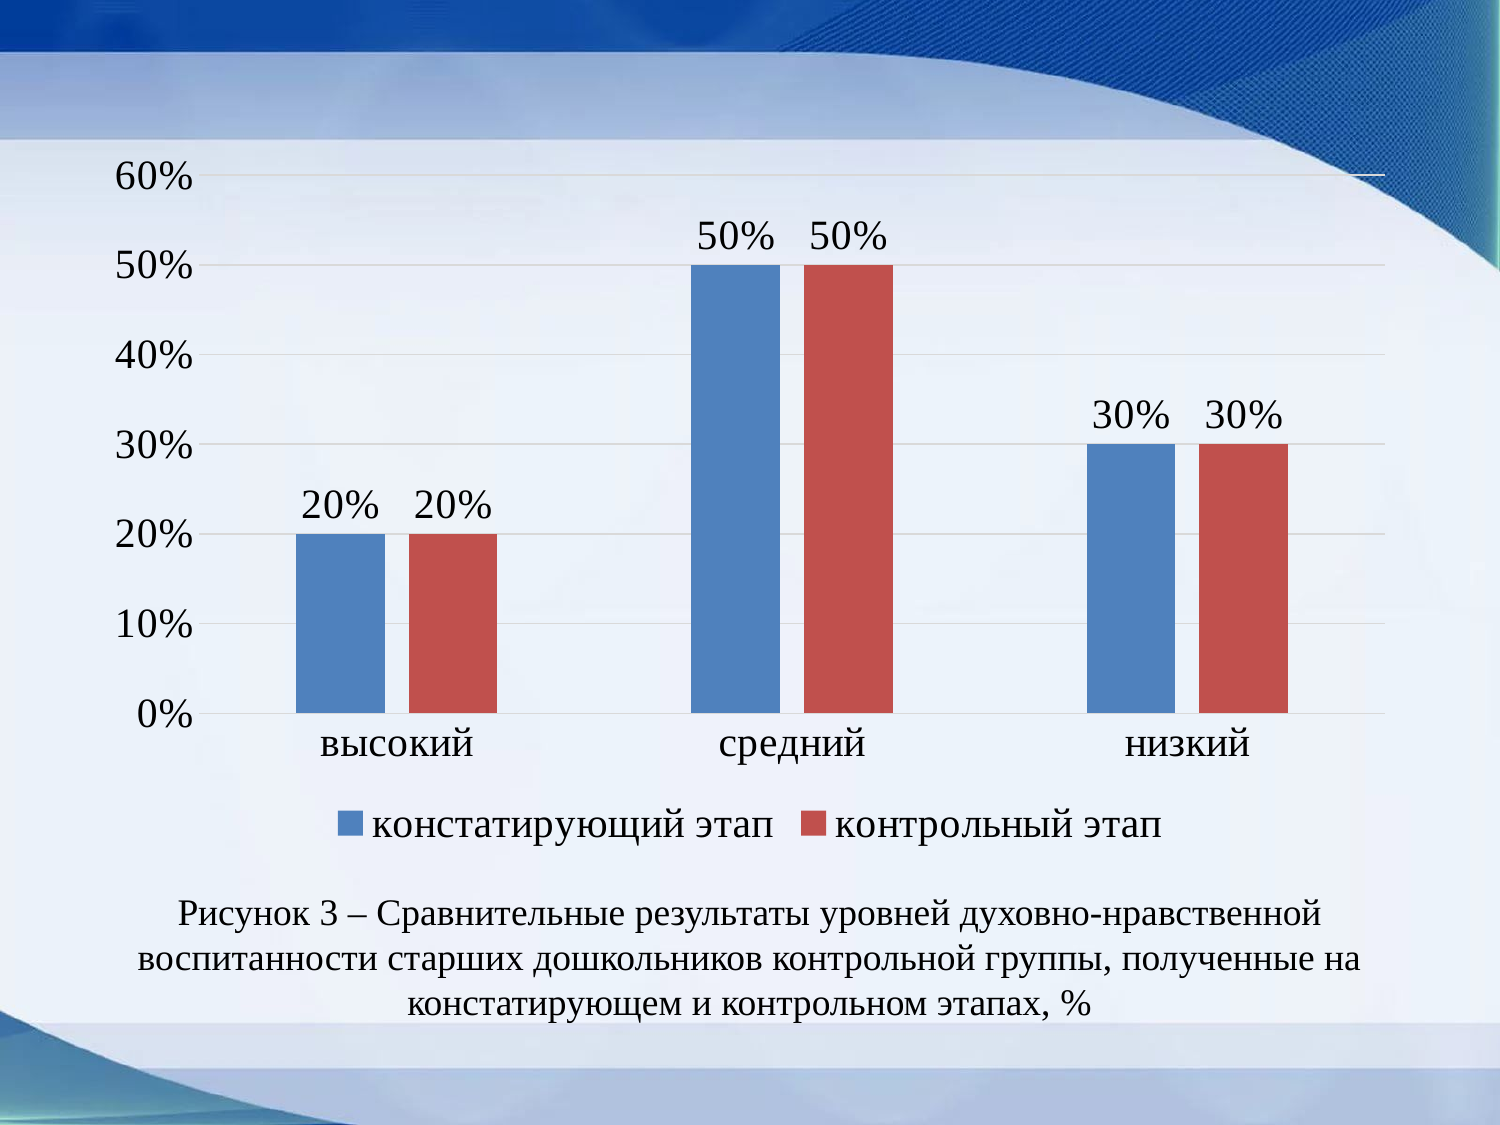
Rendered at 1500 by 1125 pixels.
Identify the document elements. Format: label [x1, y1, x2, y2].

chart [88, 136, 1412, 856]
picture [0, 0, 1500, 1125]
